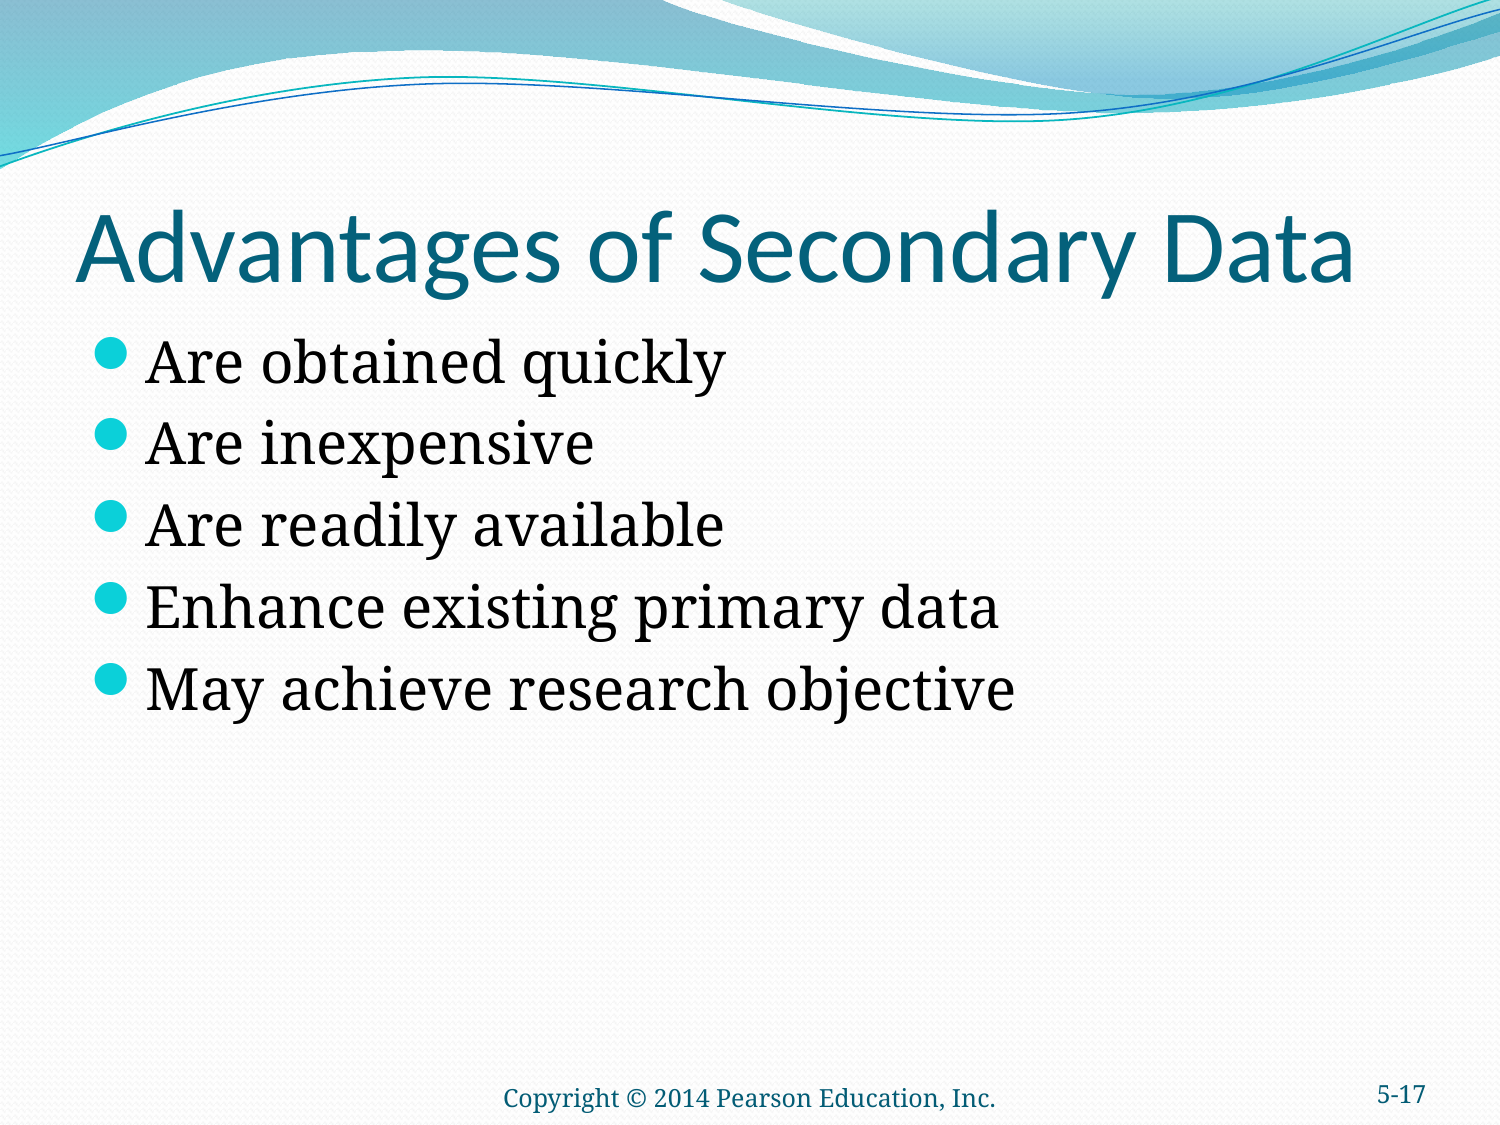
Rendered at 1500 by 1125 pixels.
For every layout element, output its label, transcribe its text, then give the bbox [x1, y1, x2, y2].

list Are obtained quickly Are inexpensive Are readily available Enhance existing primary data May achieve research objective [74, 317, 1426, 1038]
title Advantages of Secondary Data [74, 115, 1426, 304]
